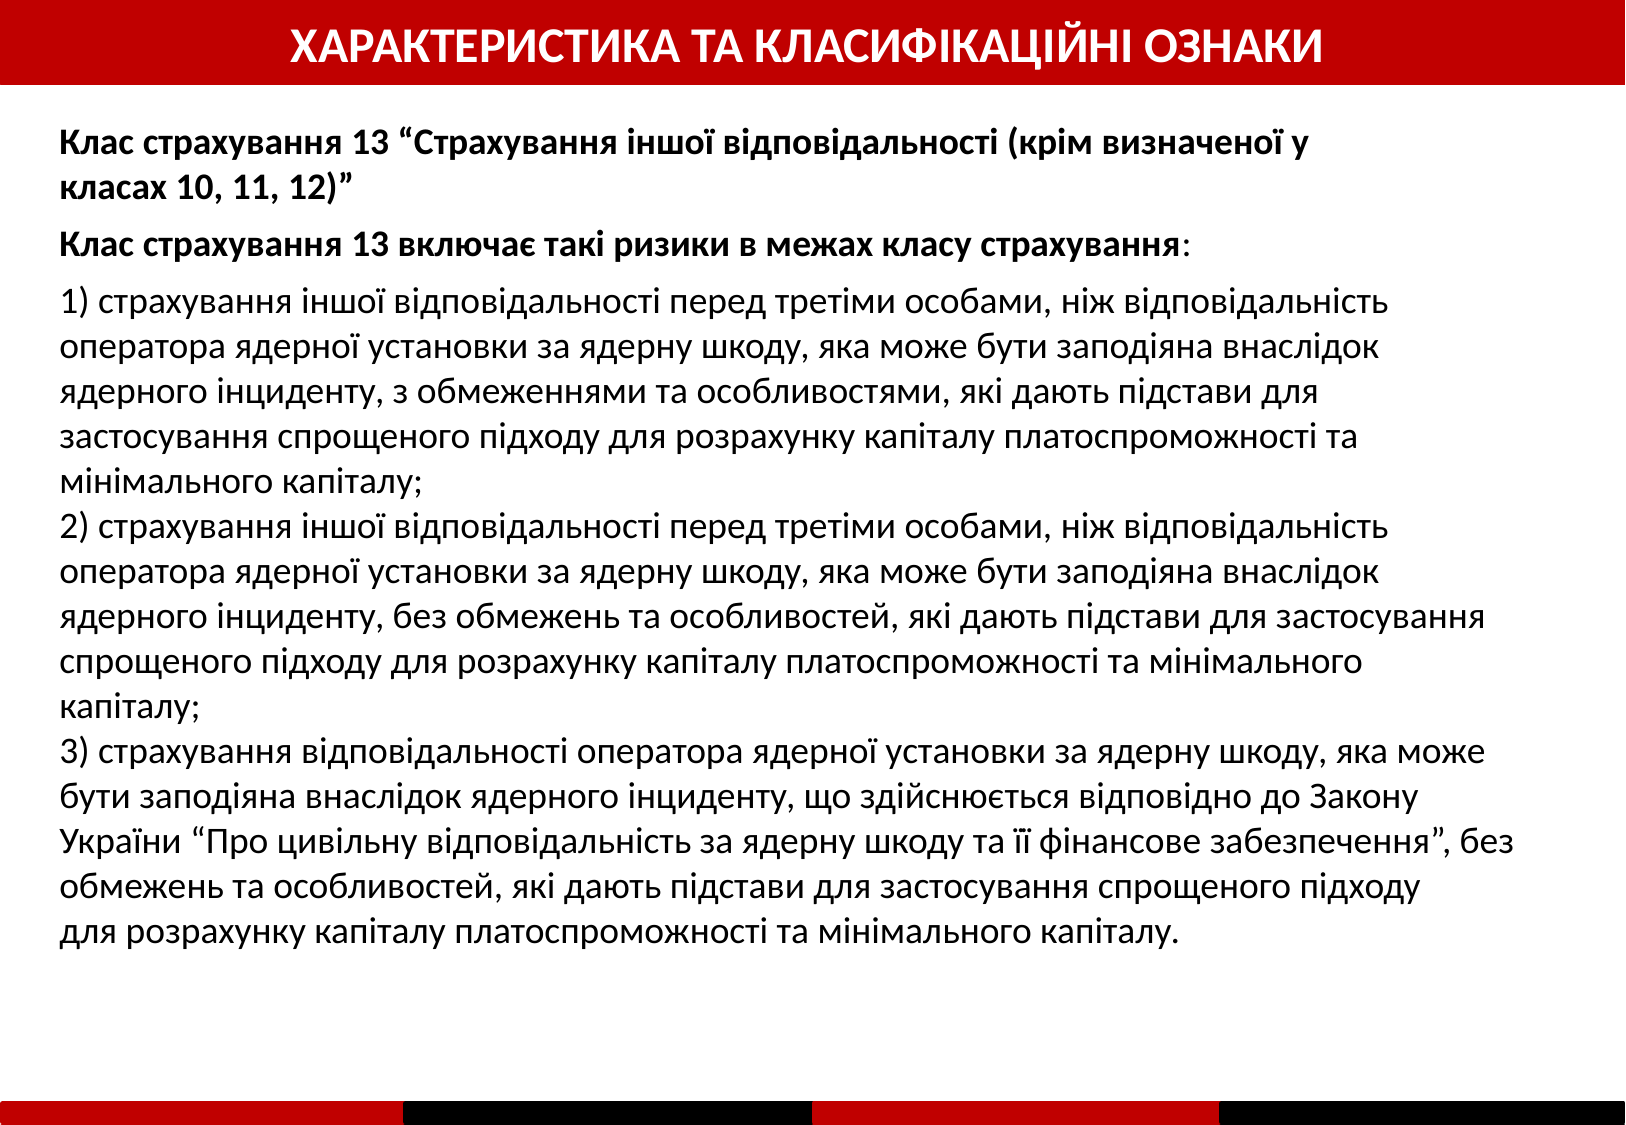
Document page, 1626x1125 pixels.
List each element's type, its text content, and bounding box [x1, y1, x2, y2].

text_box Клас страхування 13 “Страхування іншої відповідальності (крім визначеної у класах 10, 11, 12)” Клас страхування 13 включає такі ризики в межах класу страхування: 1) страхування іншої відповідальності перед третіми особами, ніж відповідальність оператора ядерної установки за ядерну шкоду, яка може бути заподіяна внаслідок ядерного інциденту, з обмеженнями та особливостями, які дають підстави для застосування спрощеного підходу для розрахунку капіталу платоспроможності та мінімального капіталу; 2) страхування іншої відповідальності перед третіми особами, ніж відповідальність оператора ядерної установки за ядерну шкоду, яка може бути заподіяна внаслідок ядерного інциденту, без обмежень та особливостей, які дають підстави для застосування спрощеного підходу для розрахунку капіталу платоспроможності та мінімального капіталу; 3) страхування відповідальності оператора ядерної установки за ядерну шкоду, яка може бути заподіяна внаслідок ядерного інциденту, що здійснюється відповідно до Закону України “Про цивільну відповідальність за ядерну шкоду та її фінансове забезпечення”, без обмежень та особливостей, які дають підстави для застосування спрощеного підходу для розрахунку капіталу платоспроможності та мінімального капіталу. [44, 109, 1581, 959]
text_box ХАРАКТЕРИСТИКА ТА КЛАСИФІКАЦІЙНІ ОЗНАКИ [0, 0, 1625, 85]
picture [0, 1101, 1625, 1125]
